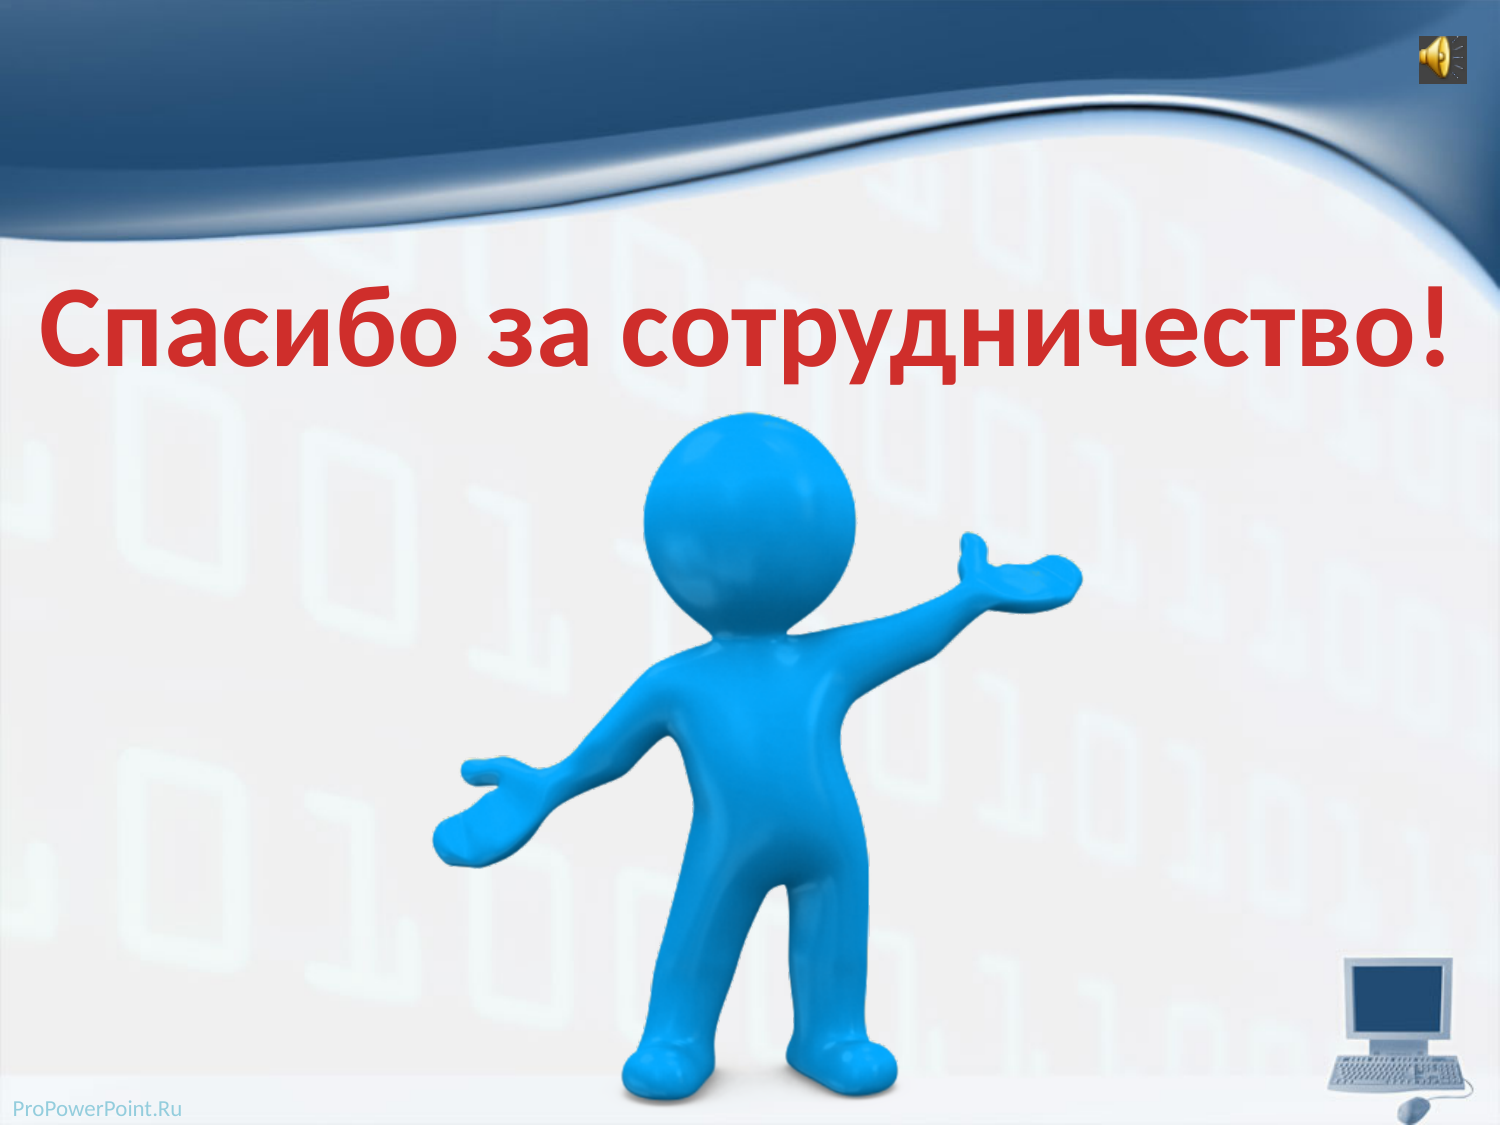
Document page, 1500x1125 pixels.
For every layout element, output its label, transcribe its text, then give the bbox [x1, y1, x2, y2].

picture [0, 0, 1500, 1125]
text_box Спасибо за сотрудничество! [24, 241, 1471, 397]
